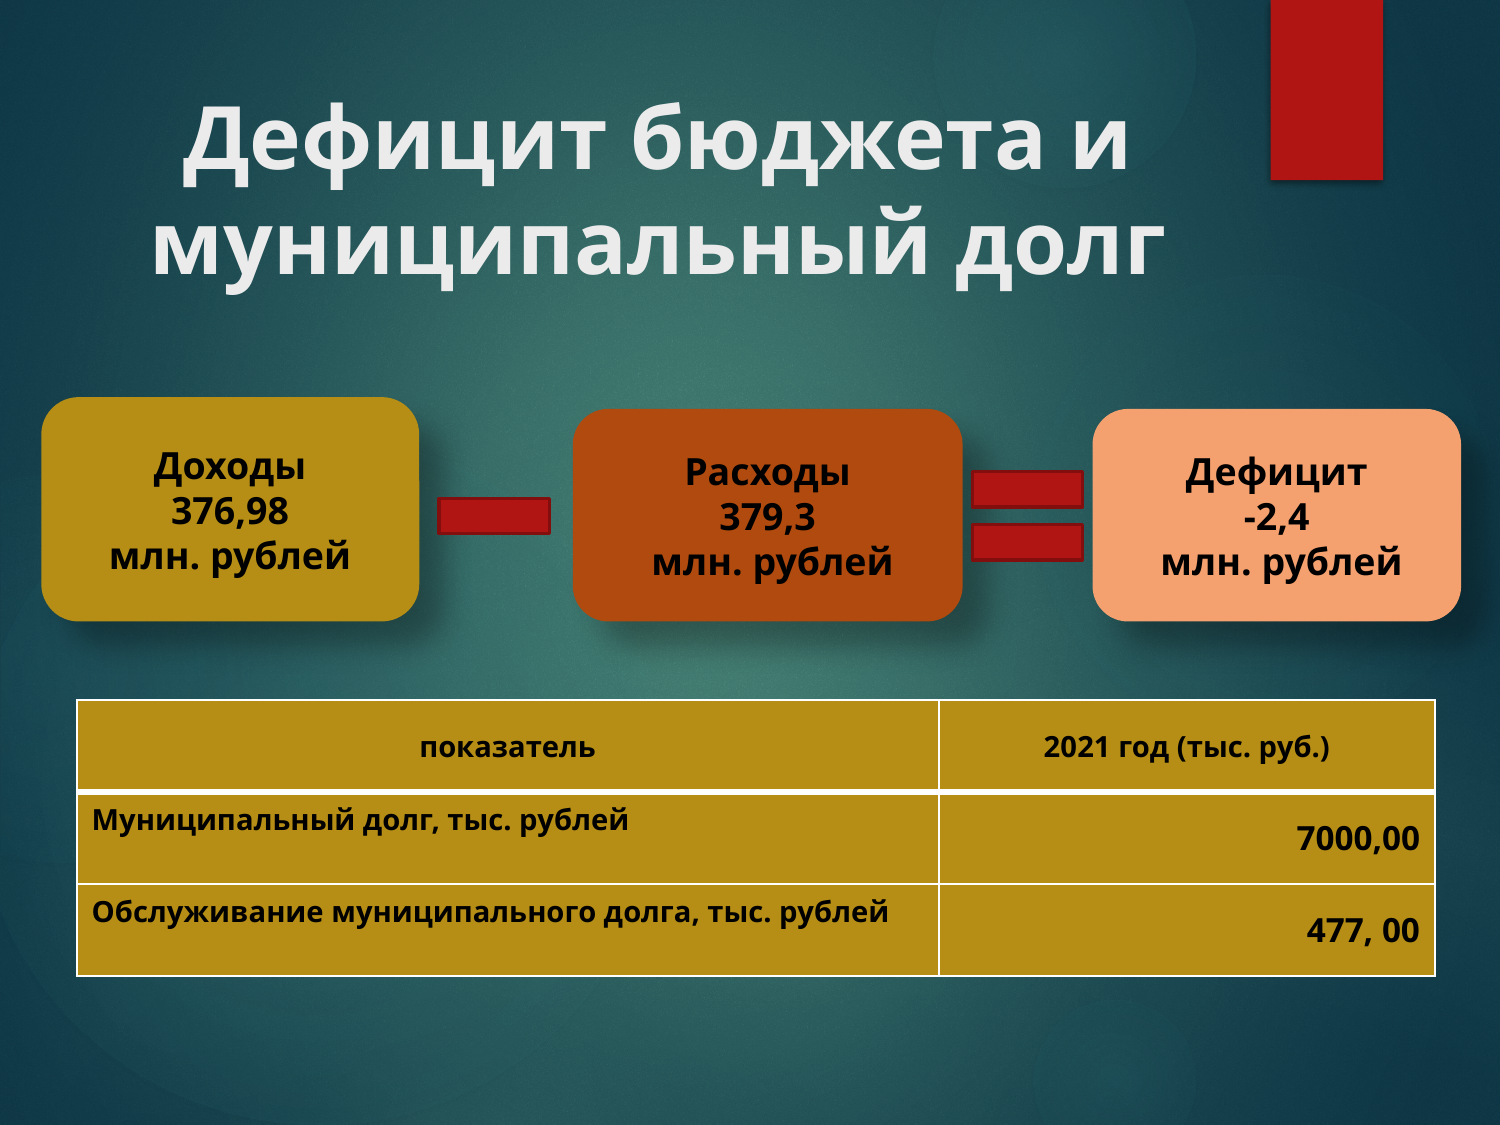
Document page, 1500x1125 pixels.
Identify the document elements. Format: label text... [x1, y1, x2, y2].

table_cell 477, 00 [940, 885, 1434, 975]
text_box [971, 523, 1084, 562]
text_box [437, 497, 551, 535]
table_cell 7000,00 [940, 795, 1434, 883]
text_box Дефицит -2,4 млн. рублей [1090, 407, 1463, 624]
table_header 2021 год (тыс. руб.) [940, 701, 1434, 789]
table_cell Муниципальный долг, тыс. рублей [78, 795, 938, 883]
text_box Расходы 379,3 млн. рублей [571, 407, 965, 624]
table_cell Обслуживание муниципального долга, тыс. рублей [78, 885, 938, 975]
title Дефицит бюджета и муниципальный долг [79, 74, 1237, 304]
text_box [971, 470, 1084, 509]
text_box Доходы 376,98 млн. рублей [40, 396, 421, 623]
table_header показатель [78, 701, 938, 789]
